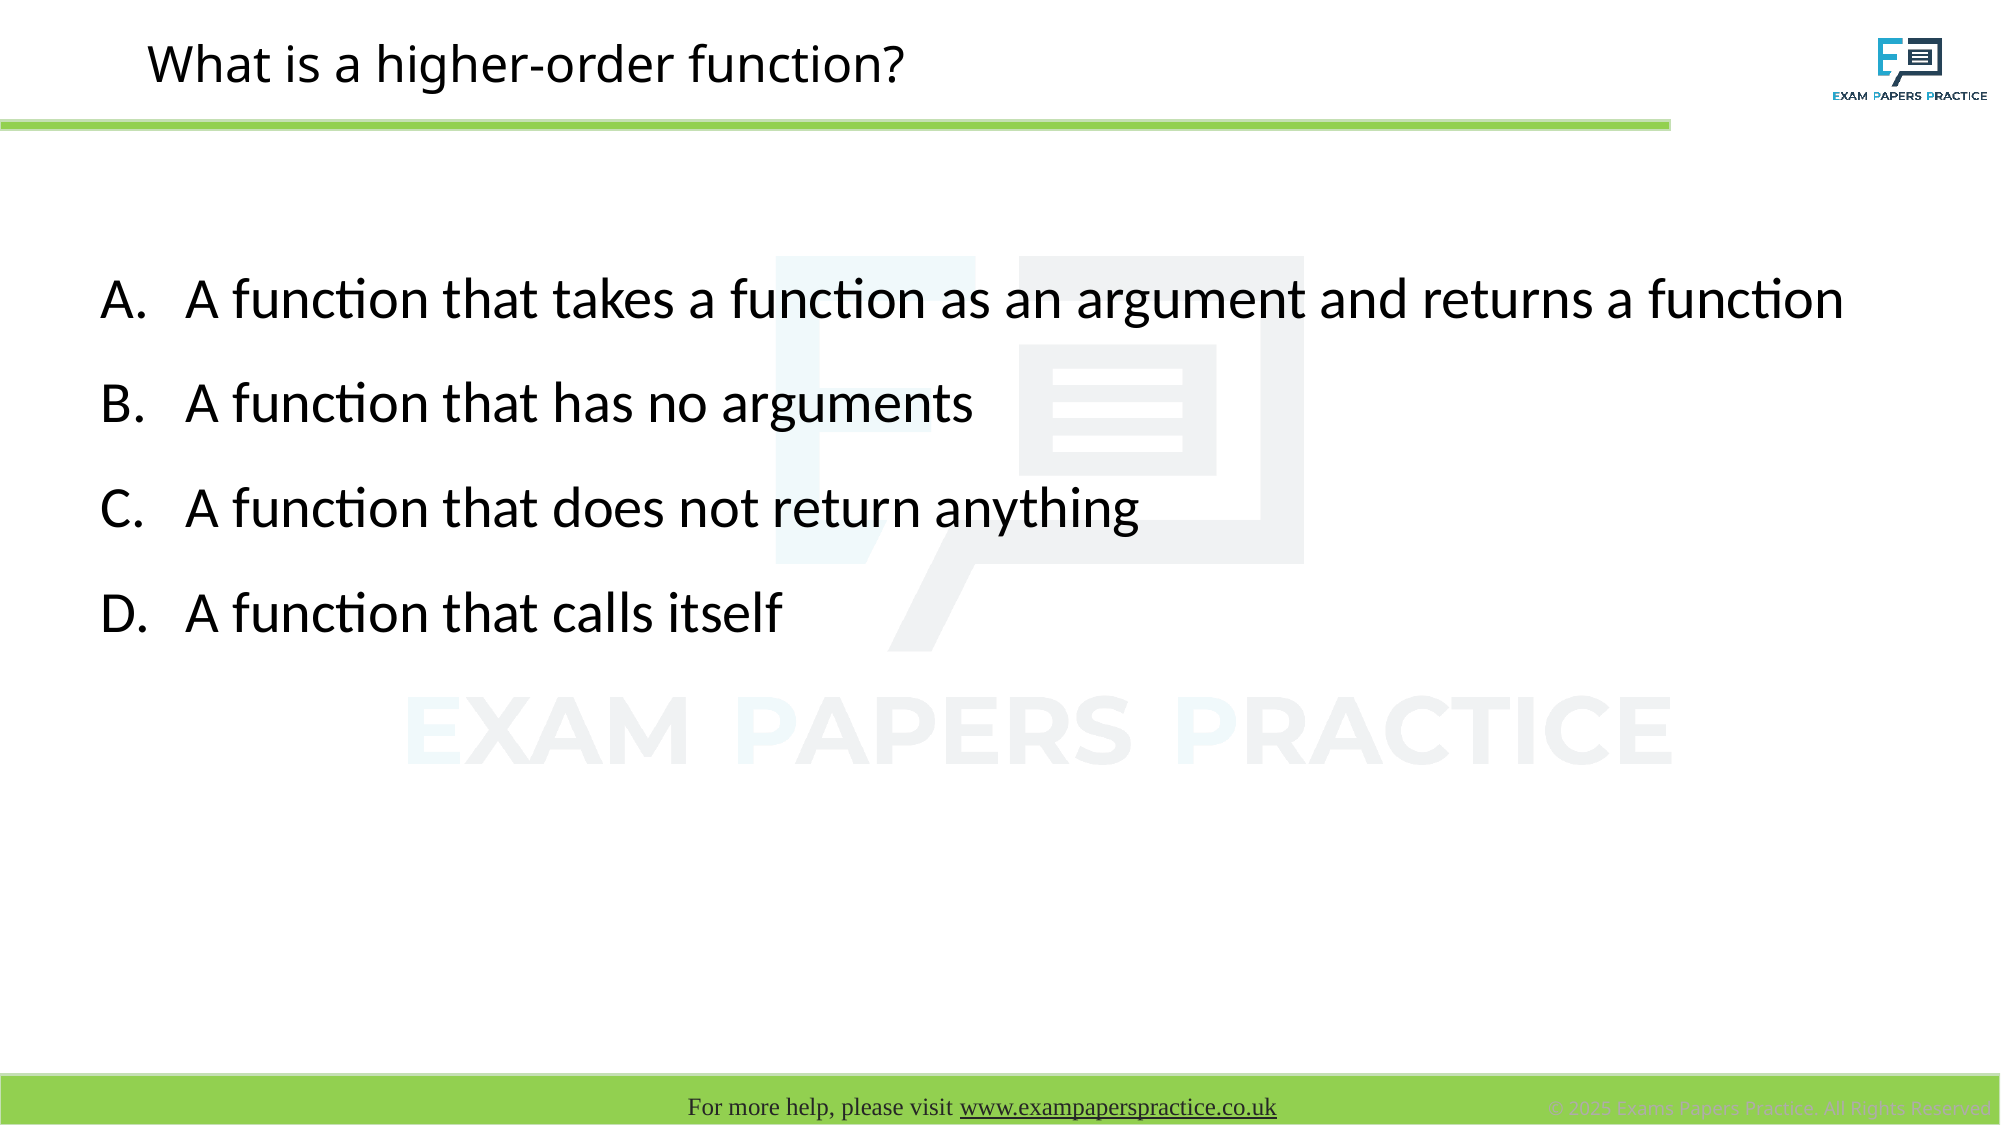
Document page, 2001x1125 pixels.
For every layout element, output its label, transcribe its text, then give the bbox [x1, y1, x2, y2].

title What is a higher-order function? [132, 11, 1858, 121]
list A function that takes a function as an argument and returns a function A function that has no arguments A function that does not return anything A function that calls itself [85, 238, 1914, 1035]
